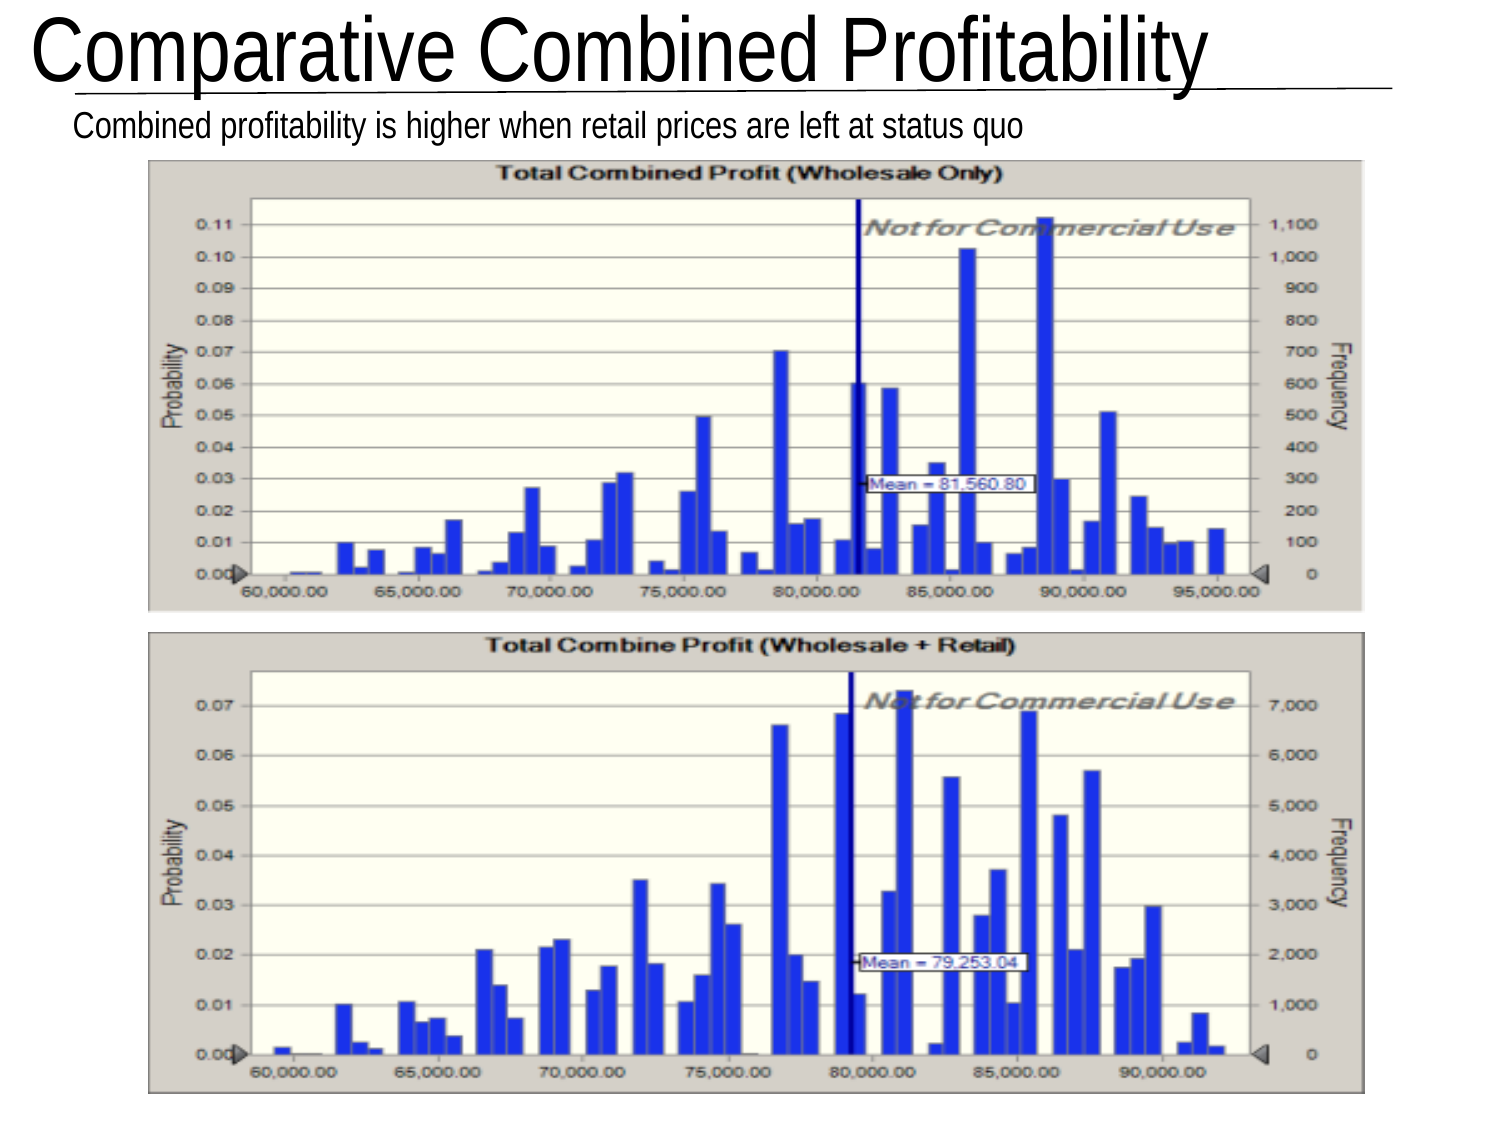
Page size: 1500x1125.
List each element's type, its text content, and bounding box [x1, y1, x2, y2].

title Comparative Combined Profitability [15, 0, 1500, 139]
text_box Combined profitability is higher when retail prices are left at status quo [57, 93, 1483, 153]
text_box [74, 88, 1393, 94]
picture [147, 160, 1365, 613]
picture [147, 632, 1365, 1094]
